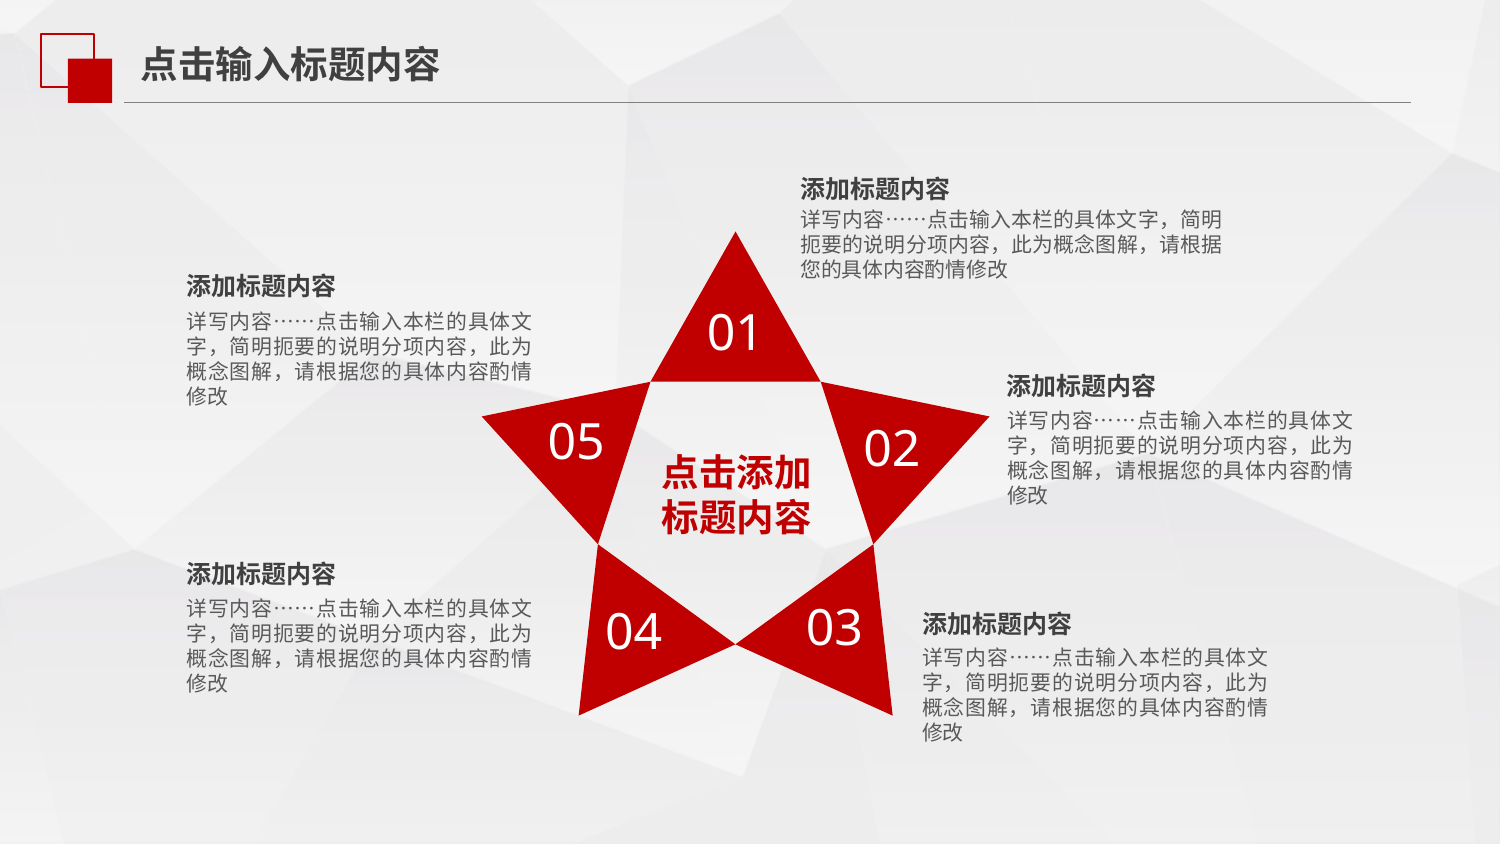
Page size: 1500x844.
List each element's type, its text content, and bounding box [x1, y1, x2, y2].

text_box [481, 381, 651, 544]
picture [0, 0, 1500, 844]
text_box [735, 544, 893, 716]
text_box 05 [546, 409, 606, 470]
text_box 详写内容……点击输入本栏的具体文字，简明扼要的说明分项内容，此为概念图解，请根据您的具体内容酌情修改 [1007, 407, 1354, 508]
text_box 点击添加标题内容 [655, 449, 819, 540]
text_box [650, 231, 821, 382]
text_box 01 [705, 300, 765, 361]
text_box 添加标题内容 [186, 558, 384, 589]
text_box [820, 381, 990, 545]
text_box 详写内容……点击输入本栏的具体文字，简明扼要的说明分项内容，此为概念图解，请根据您的具体内容酌情修改 [186, 308, 533, 409]
text_box 详写内容……点击输入本栏的具体文字，简明扼要的说明分项内容，此为概念图解，请根据您的具体内容酌情修改 [800, 206, 1223, 282]
text_box 点击输入标题内容 [140, 32, 491, 95]
text_box 详写内容……点击输入本栏的具体文字，简明扼要的说明分项内容，此为概念图解，请根据您的具体内容酌情修改 [186, 595, 533, 696]
text_box 添加标题内容 [800, 173, 1008, 204]
text_box 添加标题内容 [1006, 370, 1214, 401]
text_box 详写内容……点击输入本栏的具体文字，简明扼要的说明分项内容，此为概念图解，请根据您的具体内容酌情修改 [922, 644, 1269, 745]
text_box 02 [862, 416, 922, 477]
text_box 添加标题内容 [186, 270, 364, 301]
text_box 添加标题内容 [922, 608, 1130, 639]
text_box [578, 544, 735, 716]
text_box 04 [604, 599, 663, 660]
text_box 03 [805, 595, 864, 656]
